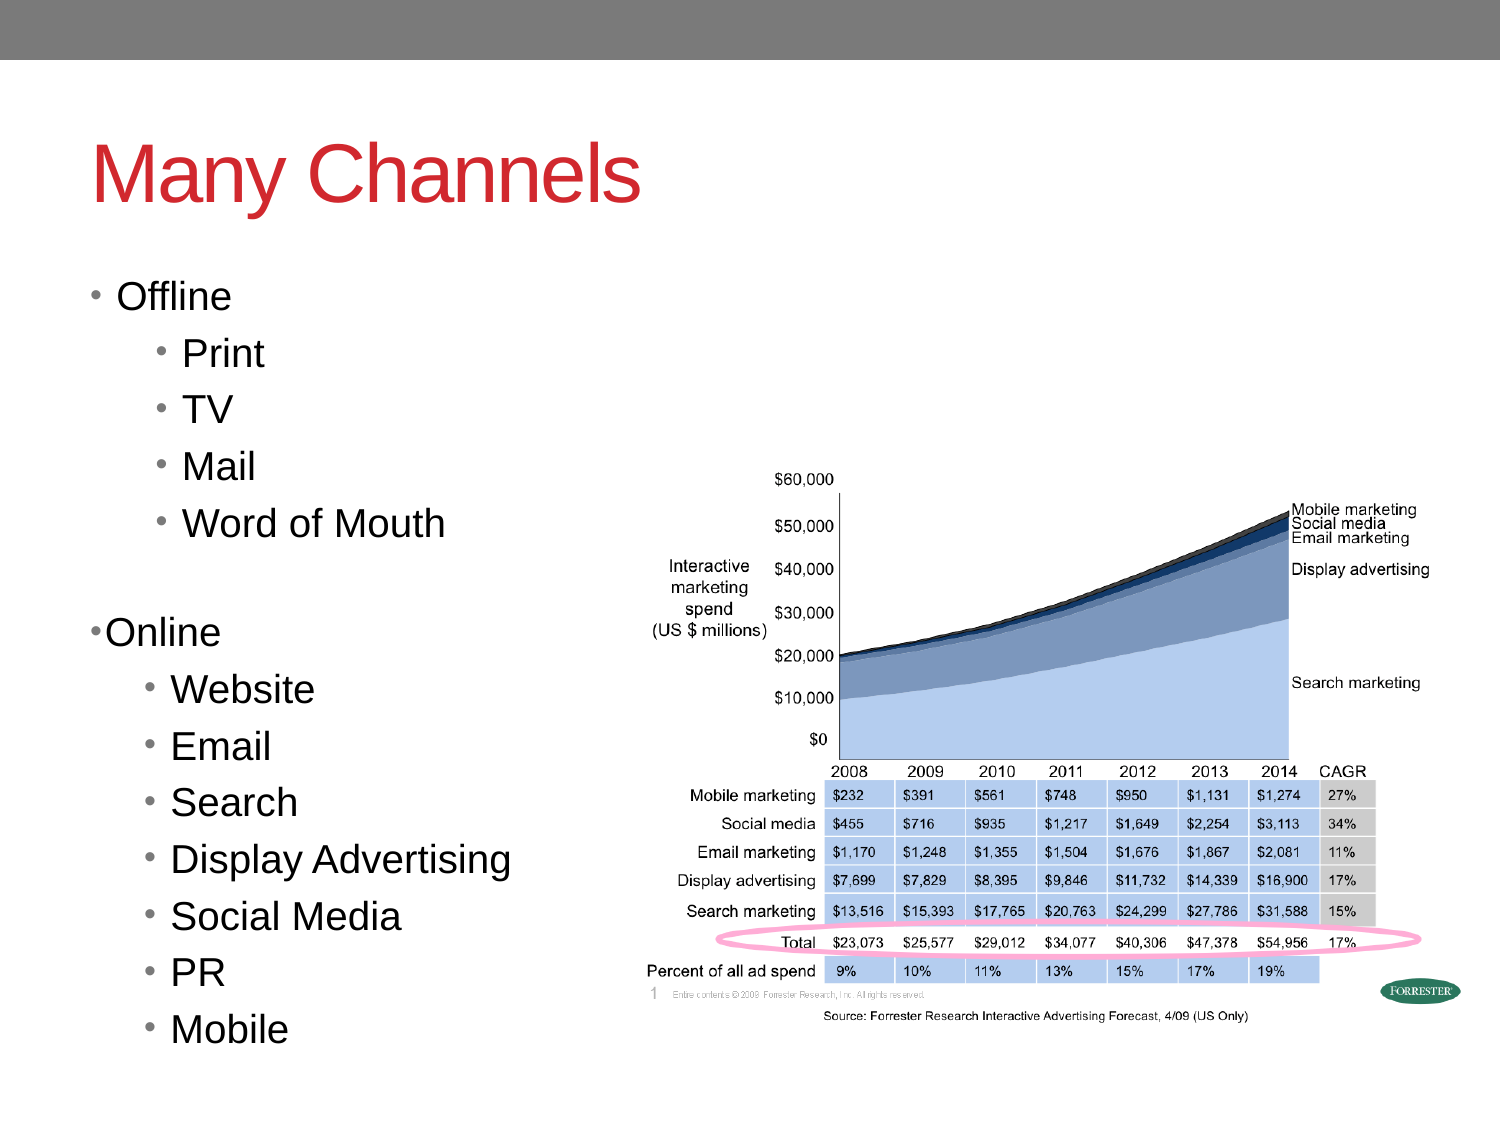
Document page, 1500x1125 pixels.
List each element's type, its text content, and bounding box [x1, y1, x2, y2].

list Offline Print TV Mail Word of Mouth Online Website Email Search Display Advertising Social Media PR Mobile [75, 262, 1425, 1063]
picture [634, 467, 1471, 1023]
title Many Channels [75, 87, 1425, 250]
